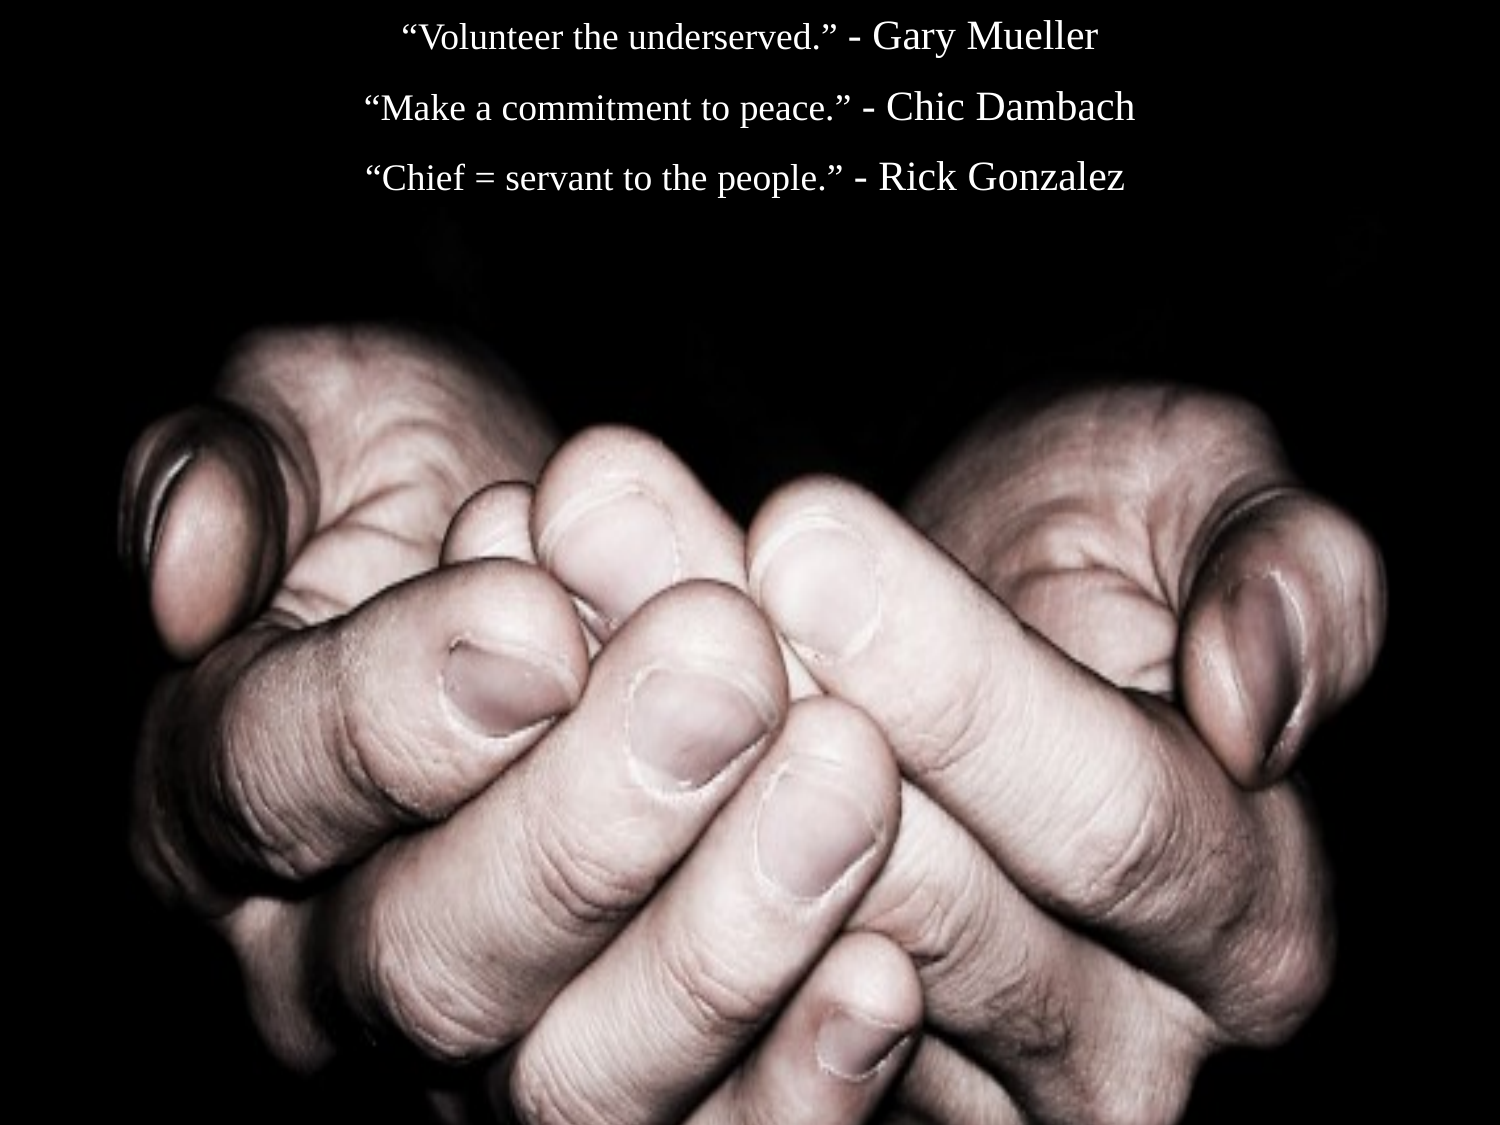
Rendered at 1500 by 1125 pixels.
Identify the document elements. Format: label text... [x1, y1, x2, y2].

picture [0, 149, 1500, 1125]
text_box “Volunteer the underserved.” - Gary Mueller “Make a commitment to peace.” - Chic Dambach “Chief = servant to the people.” - Rick Gonzalez [0, 0, 1500, 149]
